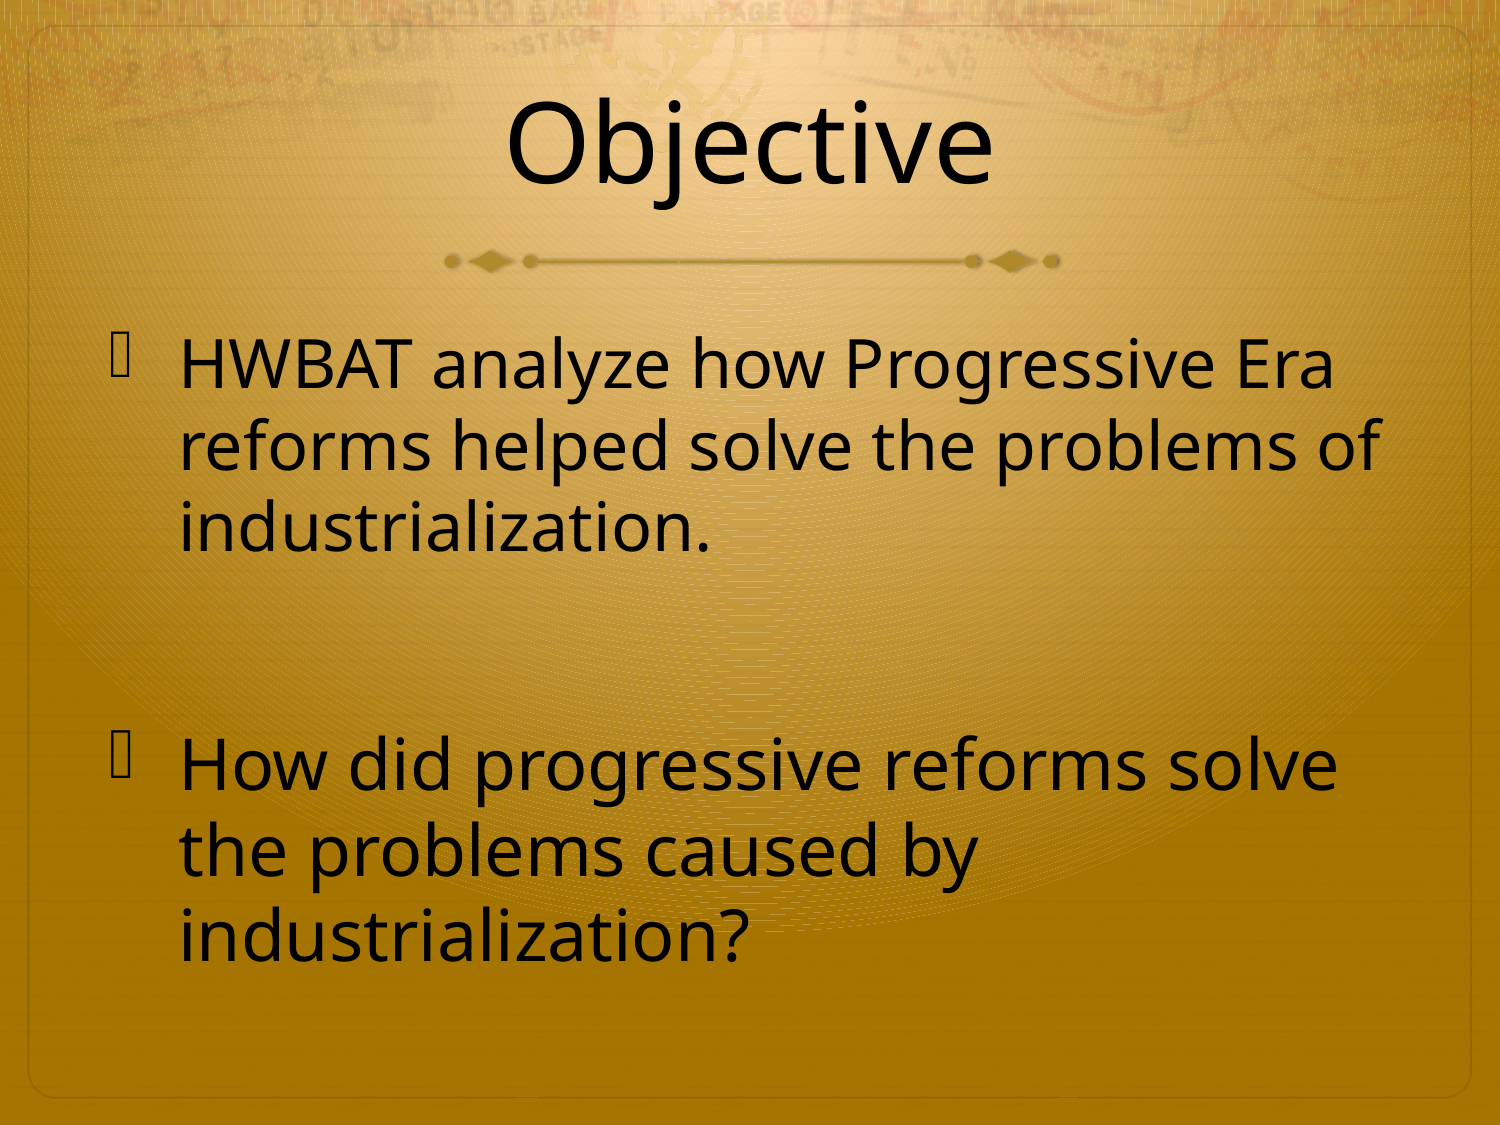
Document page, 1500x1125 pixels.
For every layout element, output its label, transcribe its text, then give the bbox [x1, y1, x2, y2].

title Objective [93, 45, 1407, 233]
list HWBAT analyze how Progressive Era reforms helped solve the problems of industrialization. How did progressive reforms solve the problems caused by industrialization? [93, 312, 1407, 988]
picture [0, 0, 1500, 1125]
